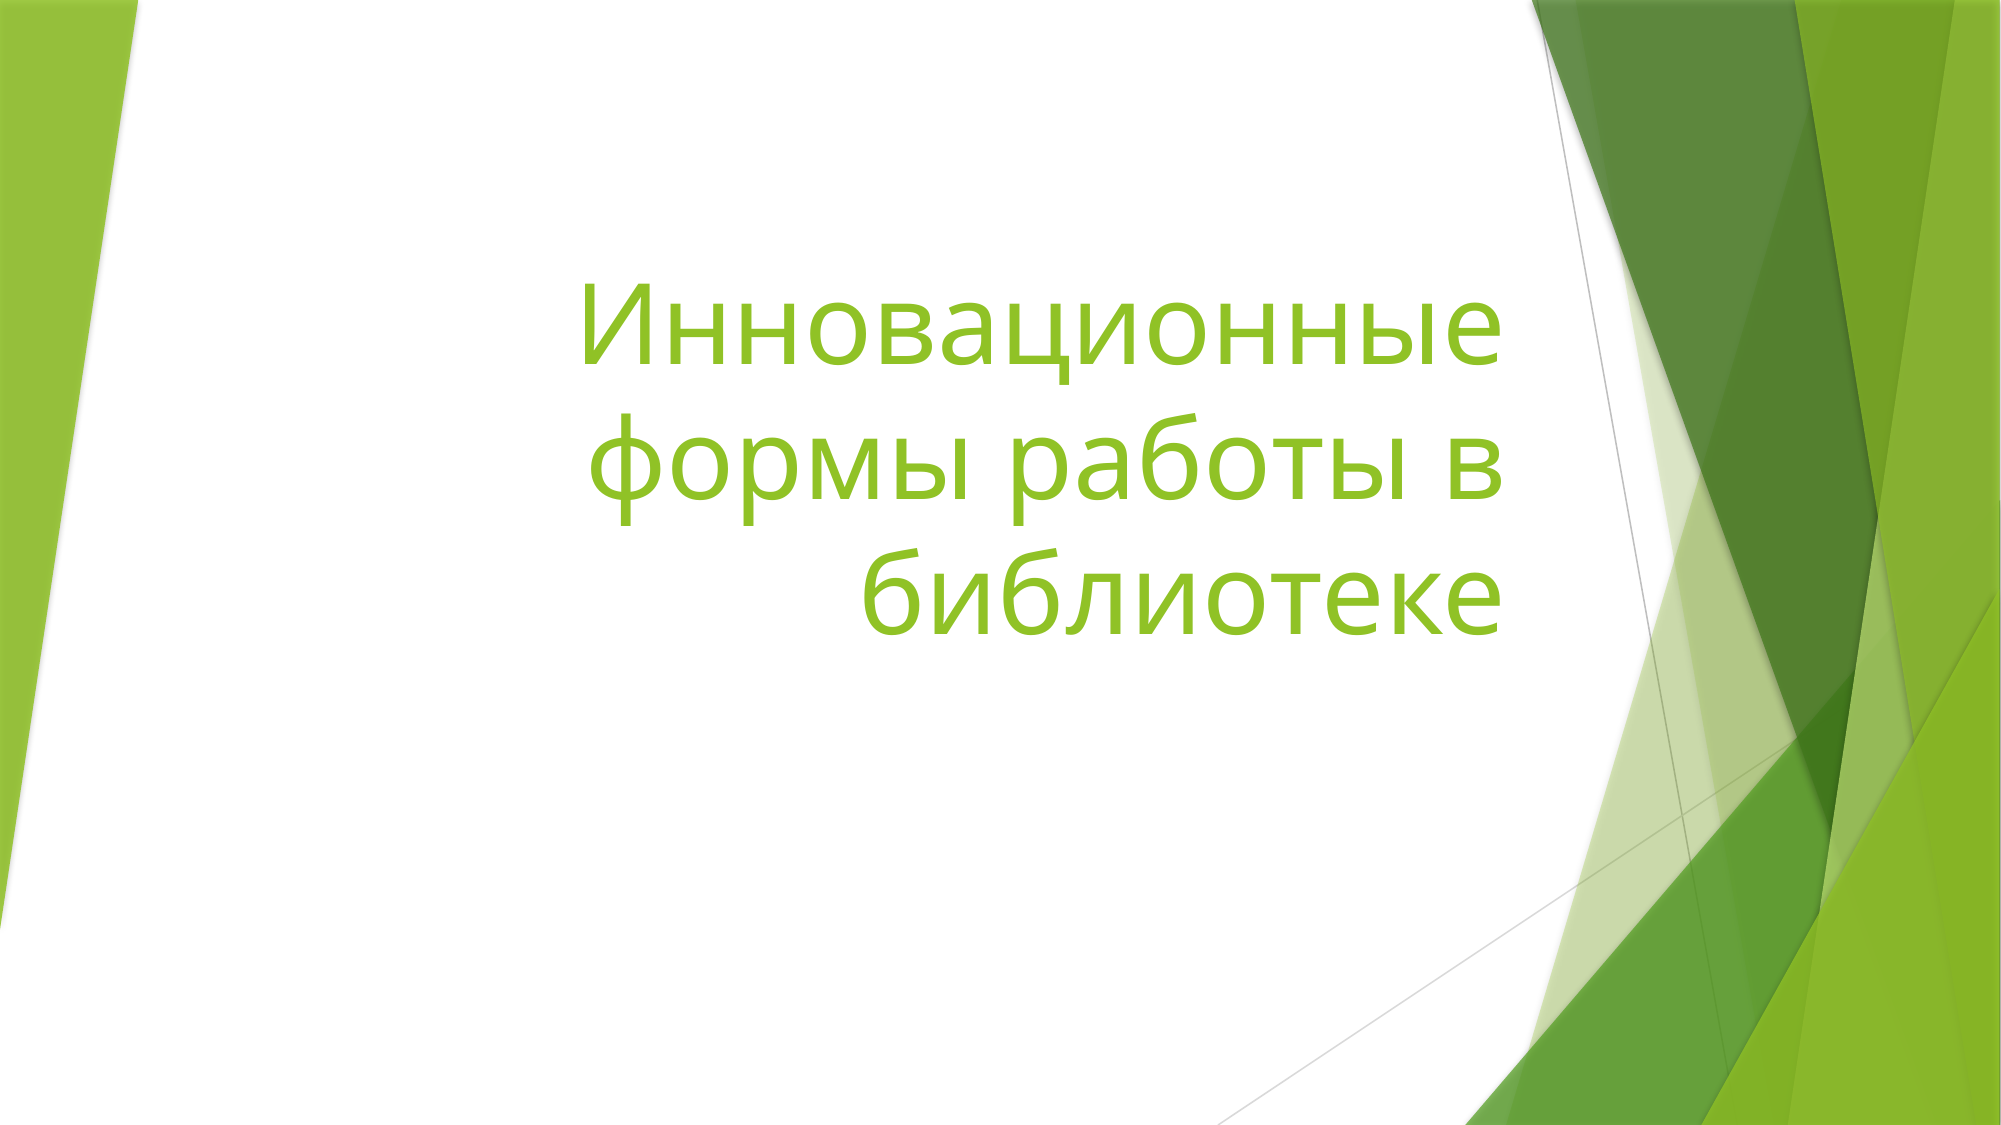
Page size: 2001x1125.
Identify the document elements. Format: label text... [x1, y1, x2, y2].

title Инновационные формы работы в библиотеке [247, 394, 1522, 665]
